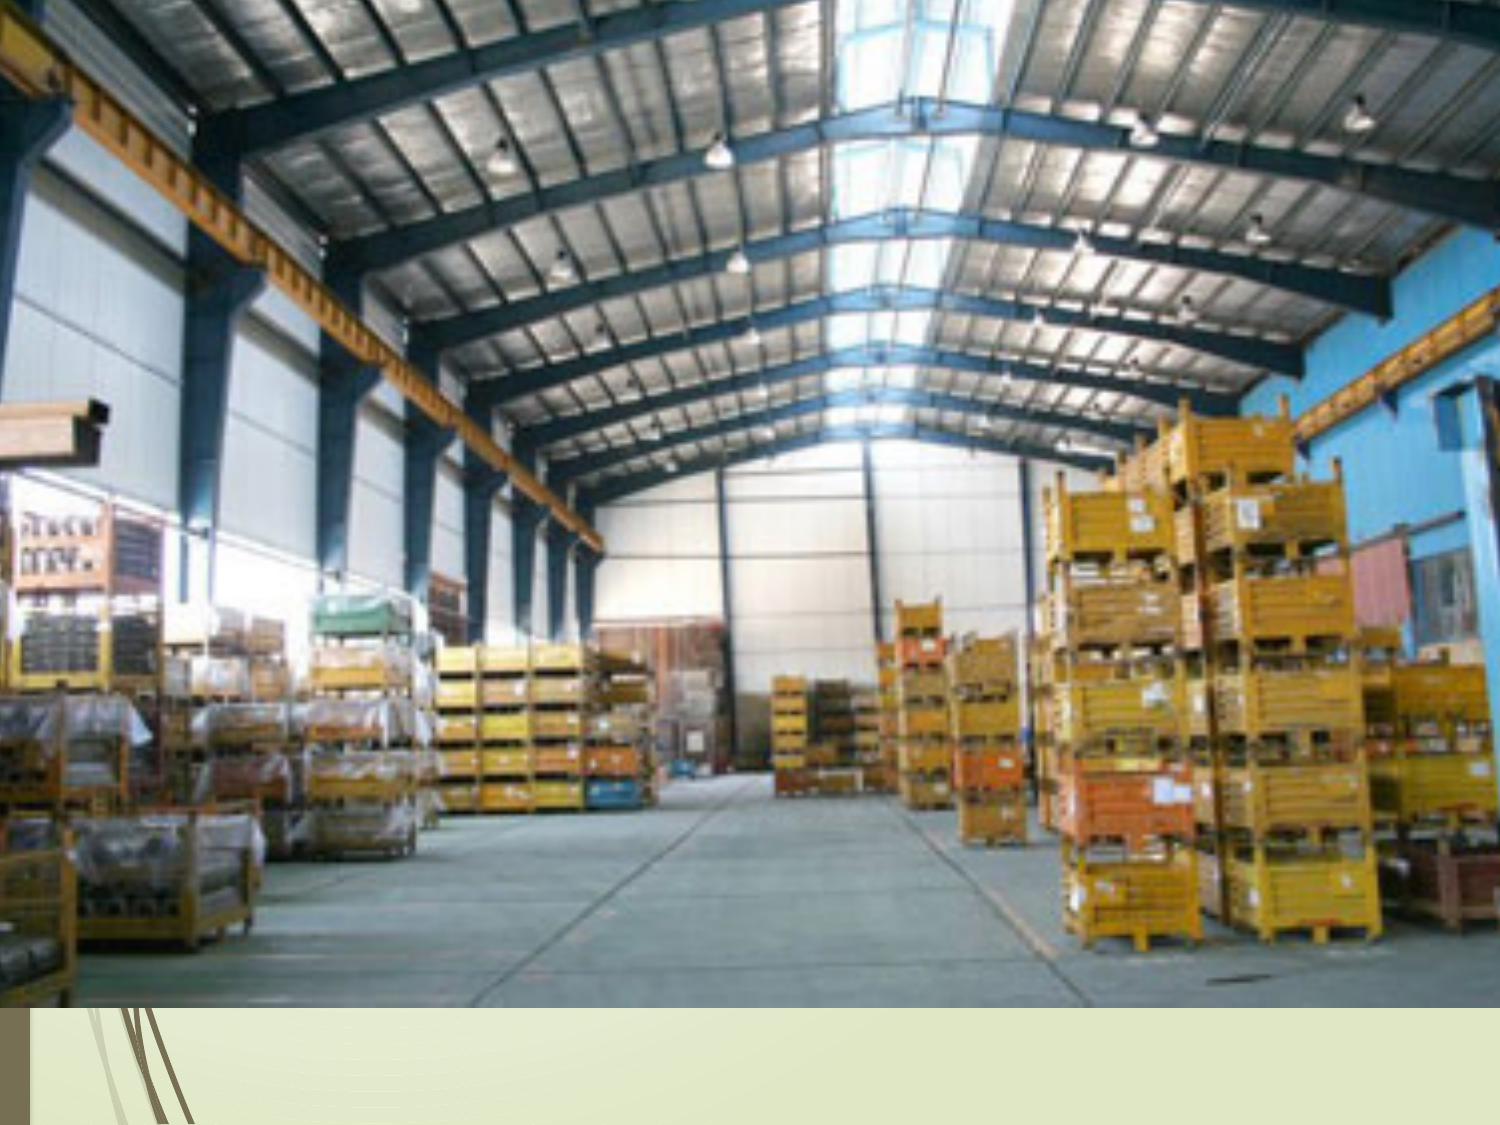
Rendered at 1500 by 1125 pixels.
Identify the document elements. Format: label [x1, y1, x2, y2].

list [0, 0, 1500, 1008]
